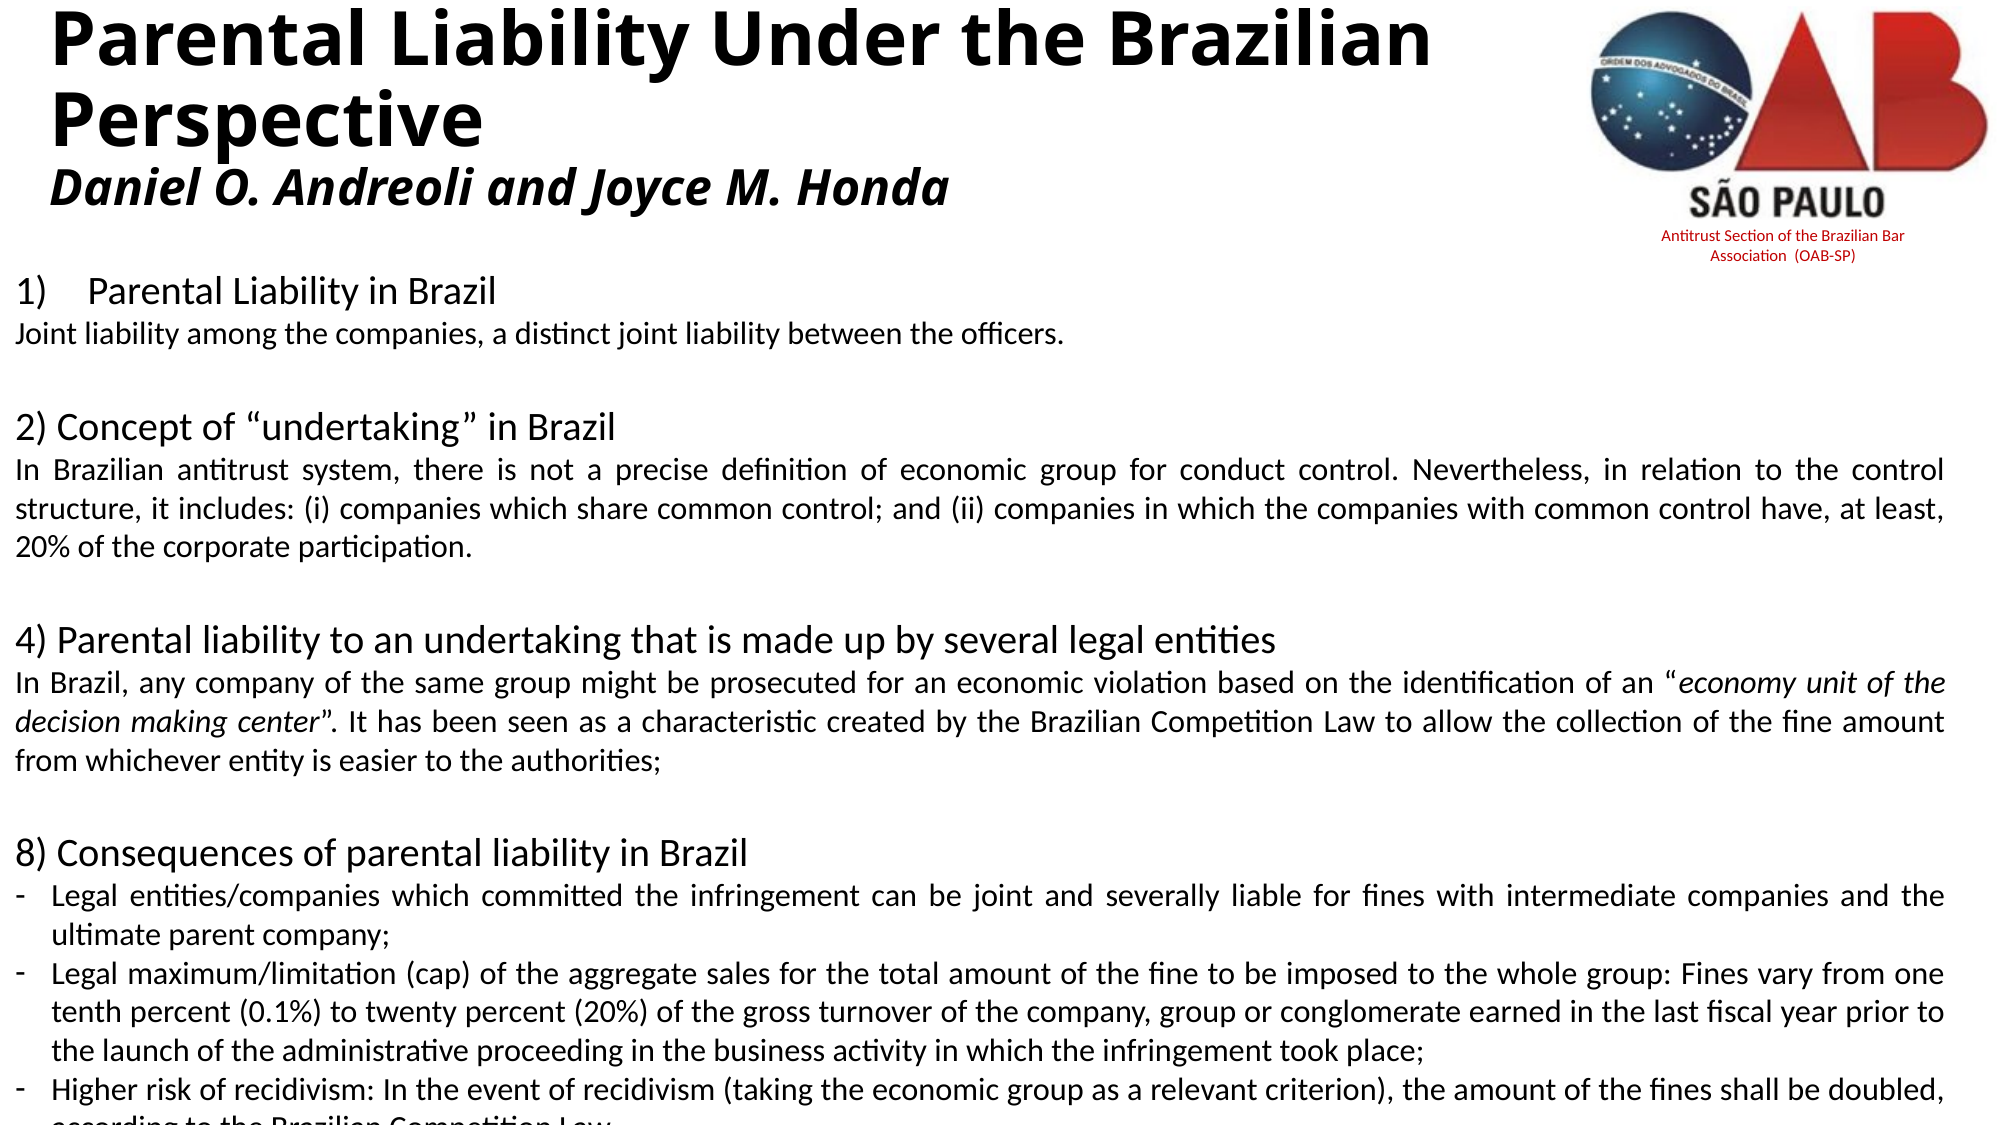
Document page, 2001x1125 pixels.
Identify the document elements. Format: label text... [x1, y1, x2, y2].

text_box Antitrust Section of the Brazilian Bar Association (OAB-SP) [1635, 223, 1932, 272]
title Parental Liability Under the Brazilian Perspective Daniel O. Andreoli and Joyce M. Honda [34, 62, 1580, 155]
picture [1580, 0, 2000, 223]
list Parental Liability in Brazil Joint liability among the companies, a distinct joint liability between the officers. 2) Concept of “undertaking” in Brazil In Brazilian antitrust system, there is not a precise definition of economic group for conduct control. Nevertheless, in relation to the control structure, it includes: (i) companies which share common control; and (ii) companies in which the companies with common control have, at least, 20% of the corporate participation. 4) Parental liability to an undertaking that is made up by several legal entities In Brazil, any company of the same group might be prosecuted for an economic violation based on the identification of an “economy unit of the decision making center”. It has been seen as a characteristic created by the Brazilian Competition Law to allow the collection of the fine amount from whichever entity is easier to the authorities; 8) Consequences of parental liability in Brazil Legal entities/companies which committed the infringement can be joint and severally liable for fines with intermediate companies and the ultimate parent company; Legal maximum/limitation (cap) of the aggregate sales for the total amount of the fine to be imposed to the whole group: Fines vary from one tenth percent (0.1%) to twenty percent (20%) of the gross turnover of the company, group or conglomerate earned in the last fiscal year prior to the launch of the administrative proceeding in the business activity in which the infringement took place; Higher risk of recidivism: In the event of recidivism (taking the economic group as a relevant criterion), the amount of the fines shall be doubled, according to the Brazilian Competition Law. [0, 256, 1962, 1125]
